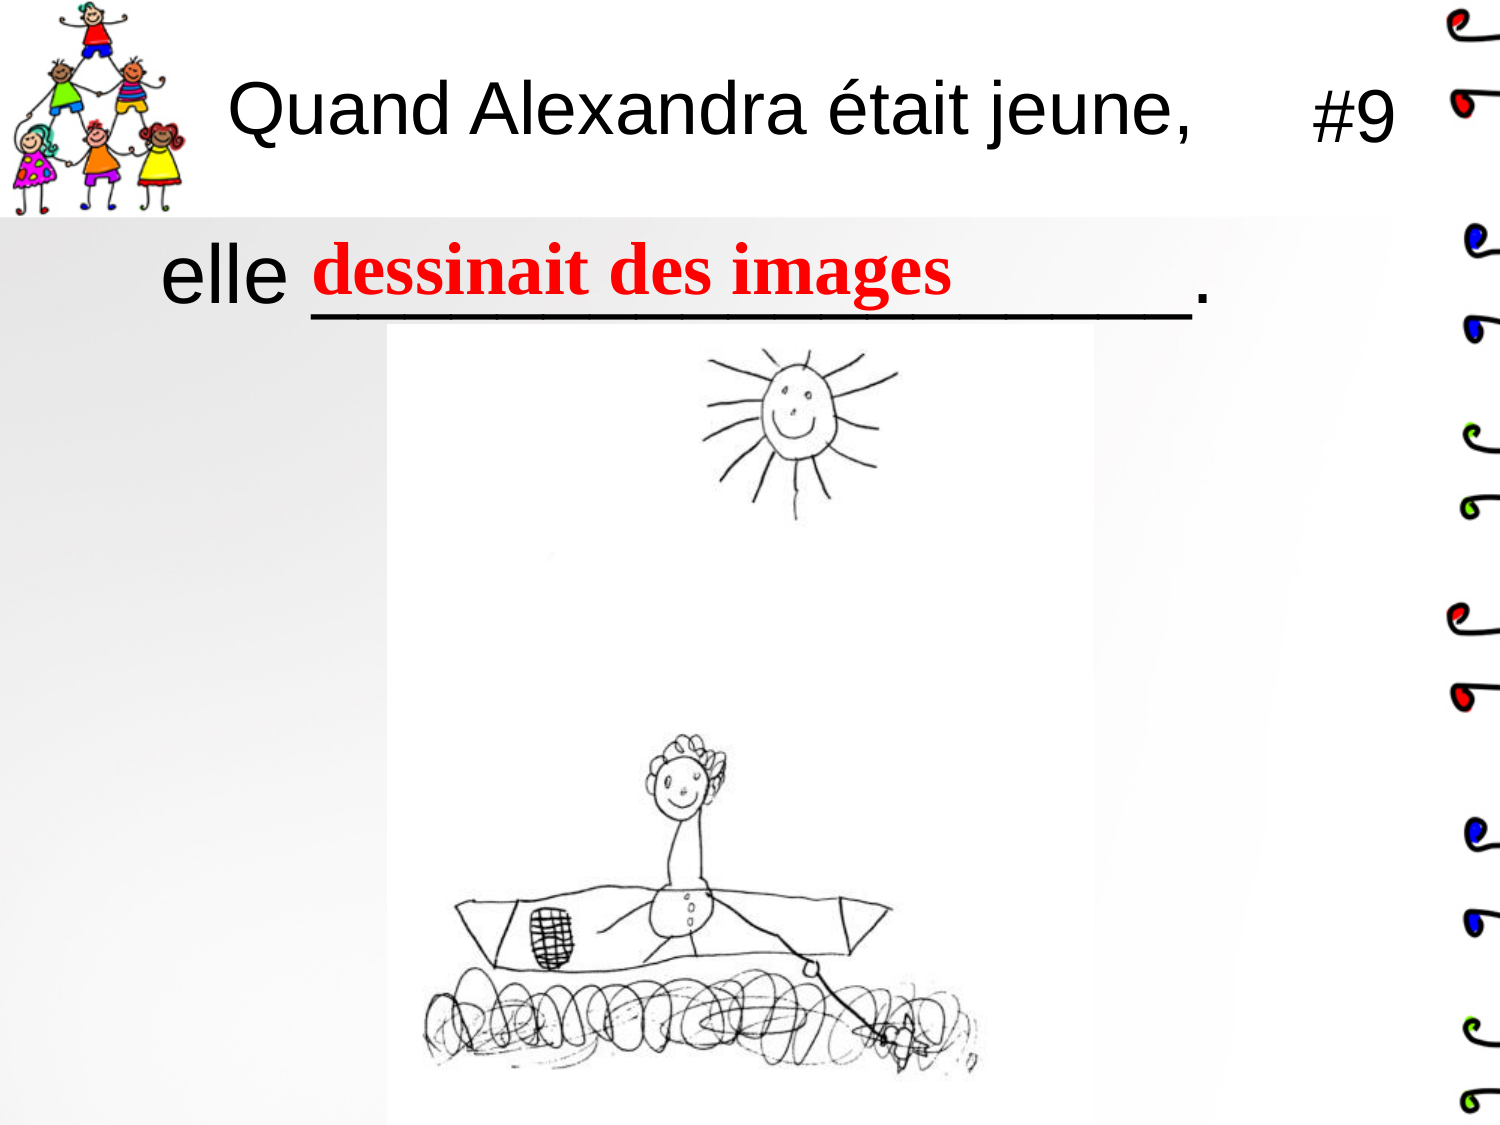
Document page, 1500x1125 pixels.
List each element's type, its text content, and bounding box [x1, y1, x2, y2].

list elle ___________________. [0, 212, 1401, 813]
text_box #9 [441, 24, 1413, 200]
text_box dessinait des images [296, 212, 1200, 318]
title Quand Alexandra était jeune, [212, 16, 1463, 192]
picture [0, 0, 1500, 1125]
